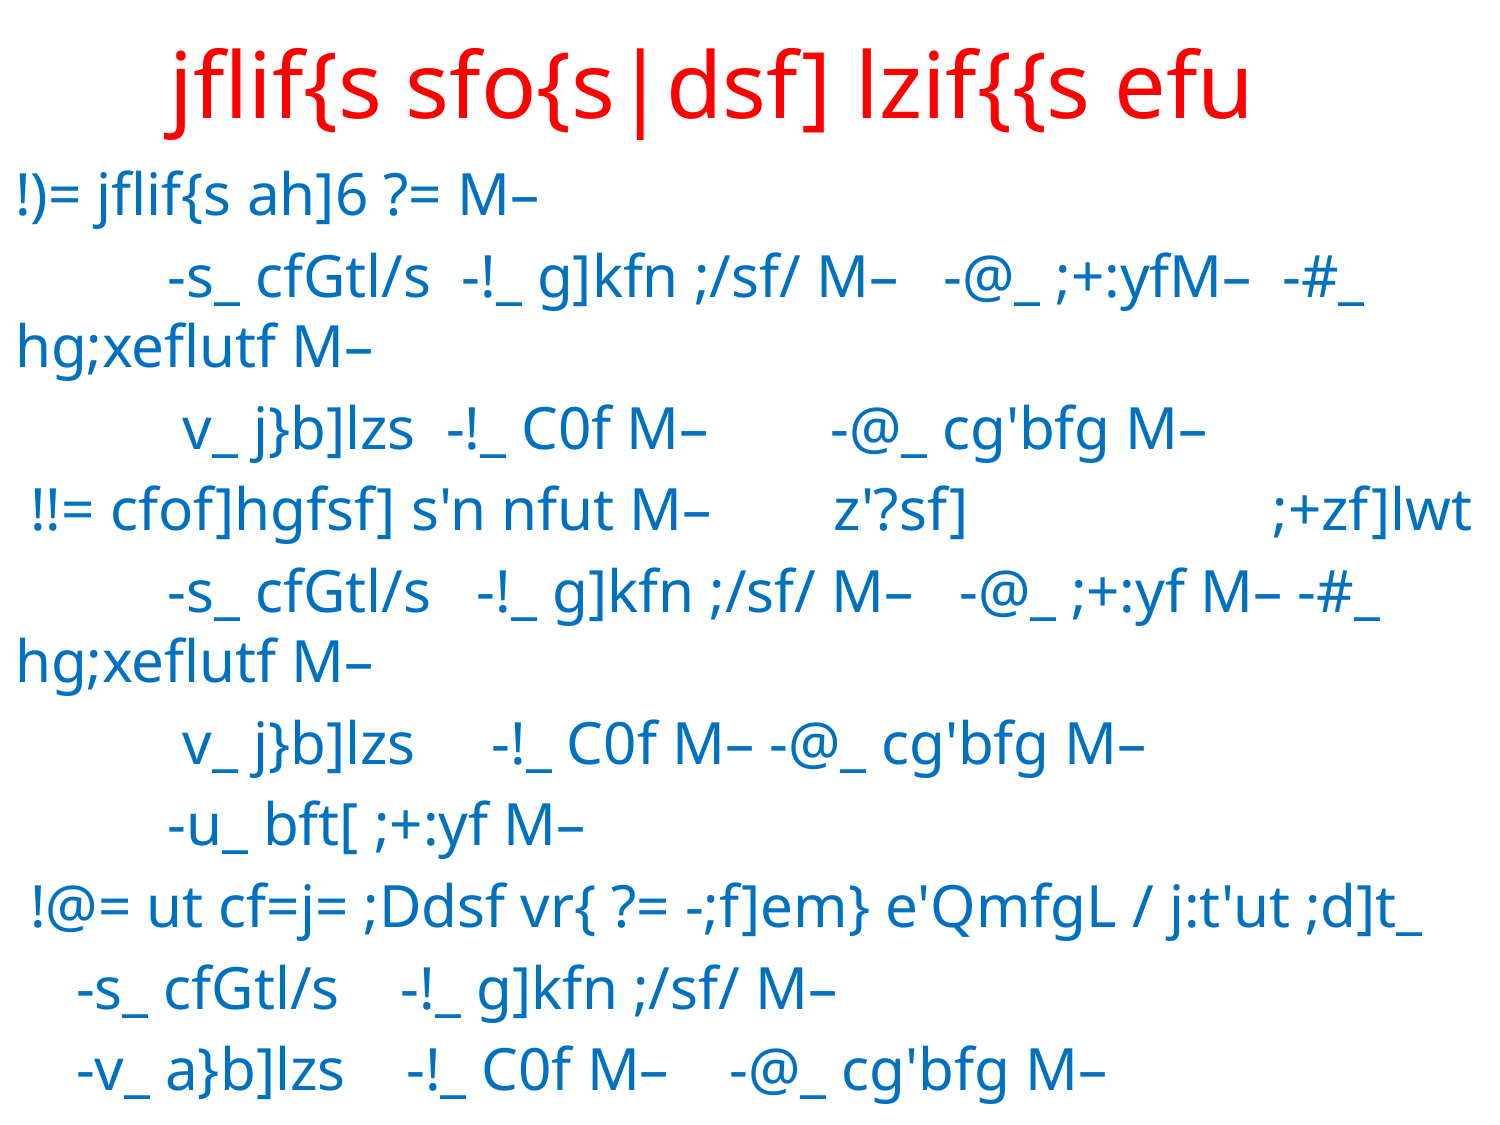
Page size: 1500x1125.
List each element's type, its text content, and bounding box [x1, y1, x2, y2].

subtitle !)= jflif{s ah]6 ?= M– -s_ cfGtl/s -!_ g]kfn ;/sf/ M– -@_ ;+:yfM– -#_ hg;xeflutf M– v_ j}b]lzs -!_ C0f M– -@_ cg'bfg M– !!= cfof]hgfsf] s'n nfut M– z'?sf] ;+zf]lwt -s_ cfGtl/s -!_ g]kfn ;/sf/ M– -@_ ;+:yf M– -#_ hg;xeflutf M– v_ j}b]lzs -!_ C0f M– -@_ cg'bfg M– -u_ bft[ ;+:yf M– !@= ut cf=j= ;Ddsf vr{ ?= -;f]em} e'QmfgL / j:t'ut ;d]t_ -s_ cfGtl/s -!_ g]kfn ;/sf/ M– -v_ a}b]lzs -!_ C0f M– -@_ cg'bfg M– -u_ bft[ ;+:yf M– -#_ hg;xeflutf M– [0, 149, 1500, 1125]
title jflif{s sfo{s|dsf] lzif{{s efu [75, 12, 1350, 149]
